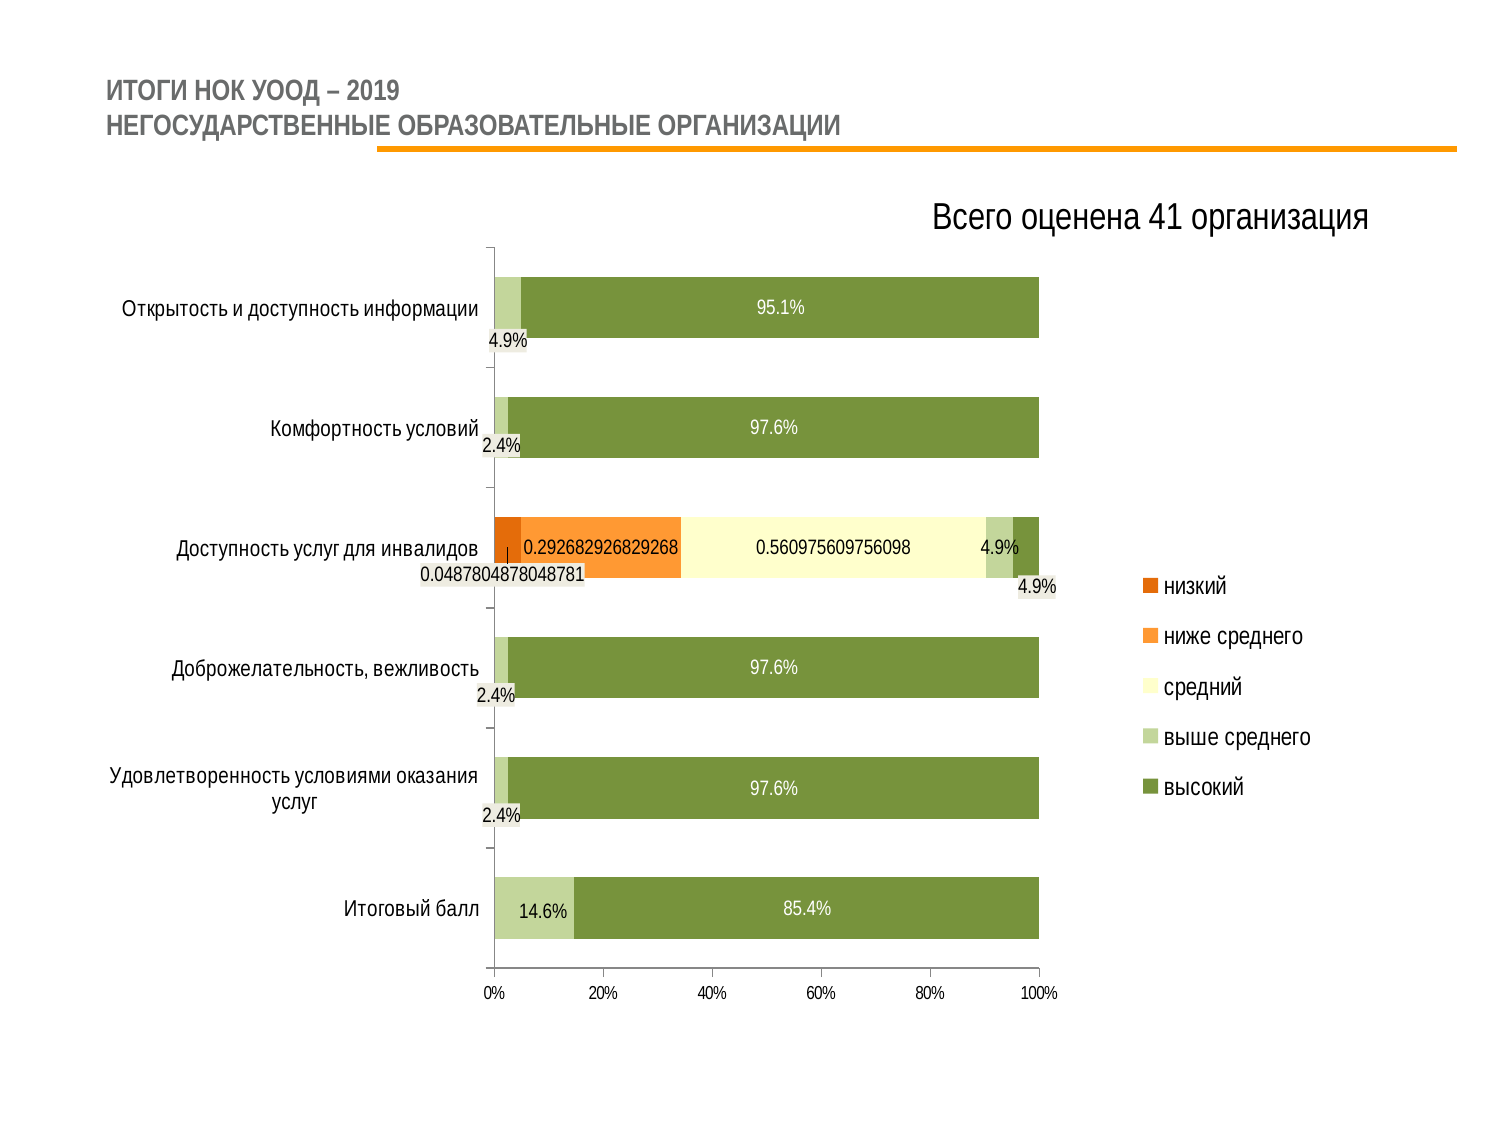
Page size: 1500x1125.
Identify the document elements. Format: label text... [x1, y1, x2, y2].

text_box Всего оценена 41 организация [917, 184, 1472, 245]
title ИТОГИ НОК УООД – 2019 Негосударственные образовательные организации [91, 63, 1441, 149]
chart [88, 244, 1365, 1059]
